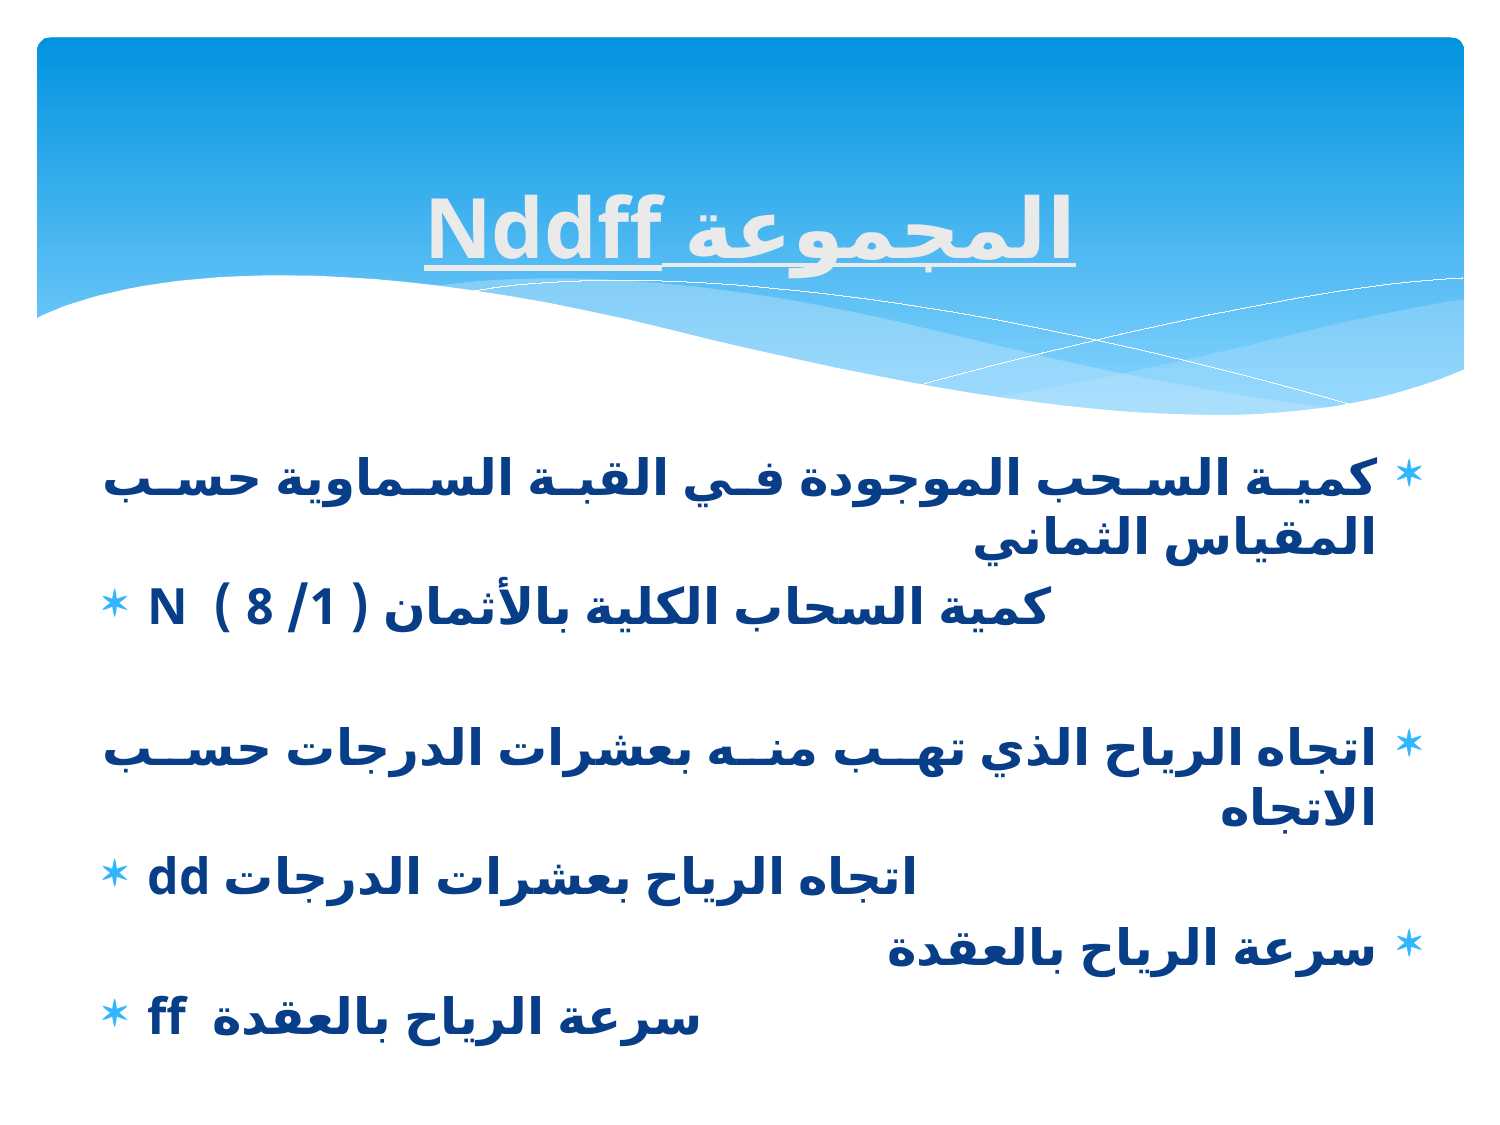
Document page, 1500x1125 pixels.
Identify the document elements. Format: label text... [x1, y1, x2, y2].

title المجموعة Nddff [75, 112, 1425, 338]
list كمية السحب الموجودة في القبة السماوية حسب المقياس الثماني N كمية السحاب الكلية بالأثمان ( 1/ 8 ) اتجاه الرياح الذي تهب منه بعشرات الدرجات حسب الاتجاه dd اتجاه الرياح بعشرات الدرجات سرعة الرياح بالعقدة ff سرعة الرياح بالعقدة [87, 437, 1438, 1097]
